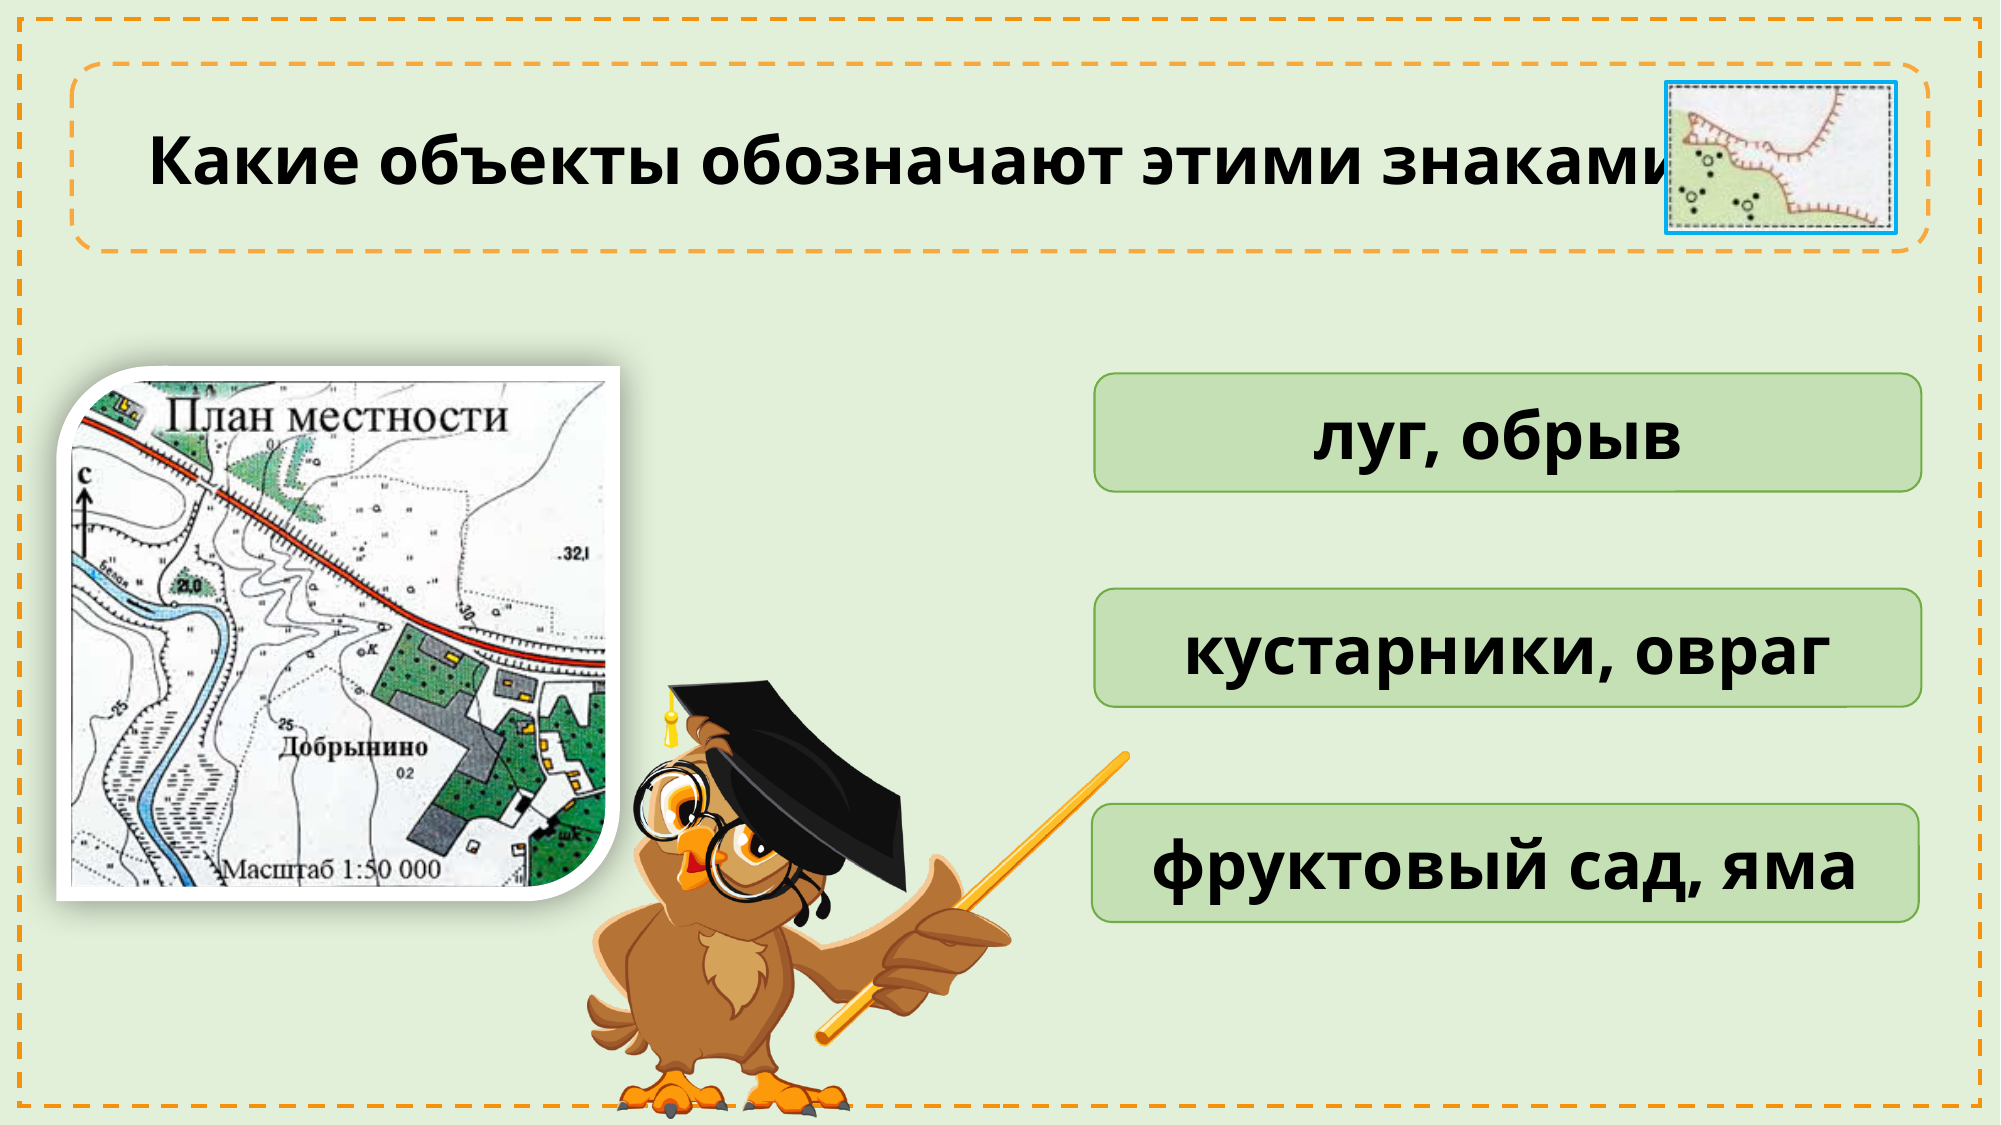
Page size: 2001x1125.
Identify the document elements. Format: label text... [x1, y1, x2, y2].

text_box Какие объекты обозначают этими знаками? [70, 62, 1930, 253]
picture [63, 373, 1130, 1119]
text_box [18, 18, 1981, 1107]
picture [1669, 85, 1893, 230]
